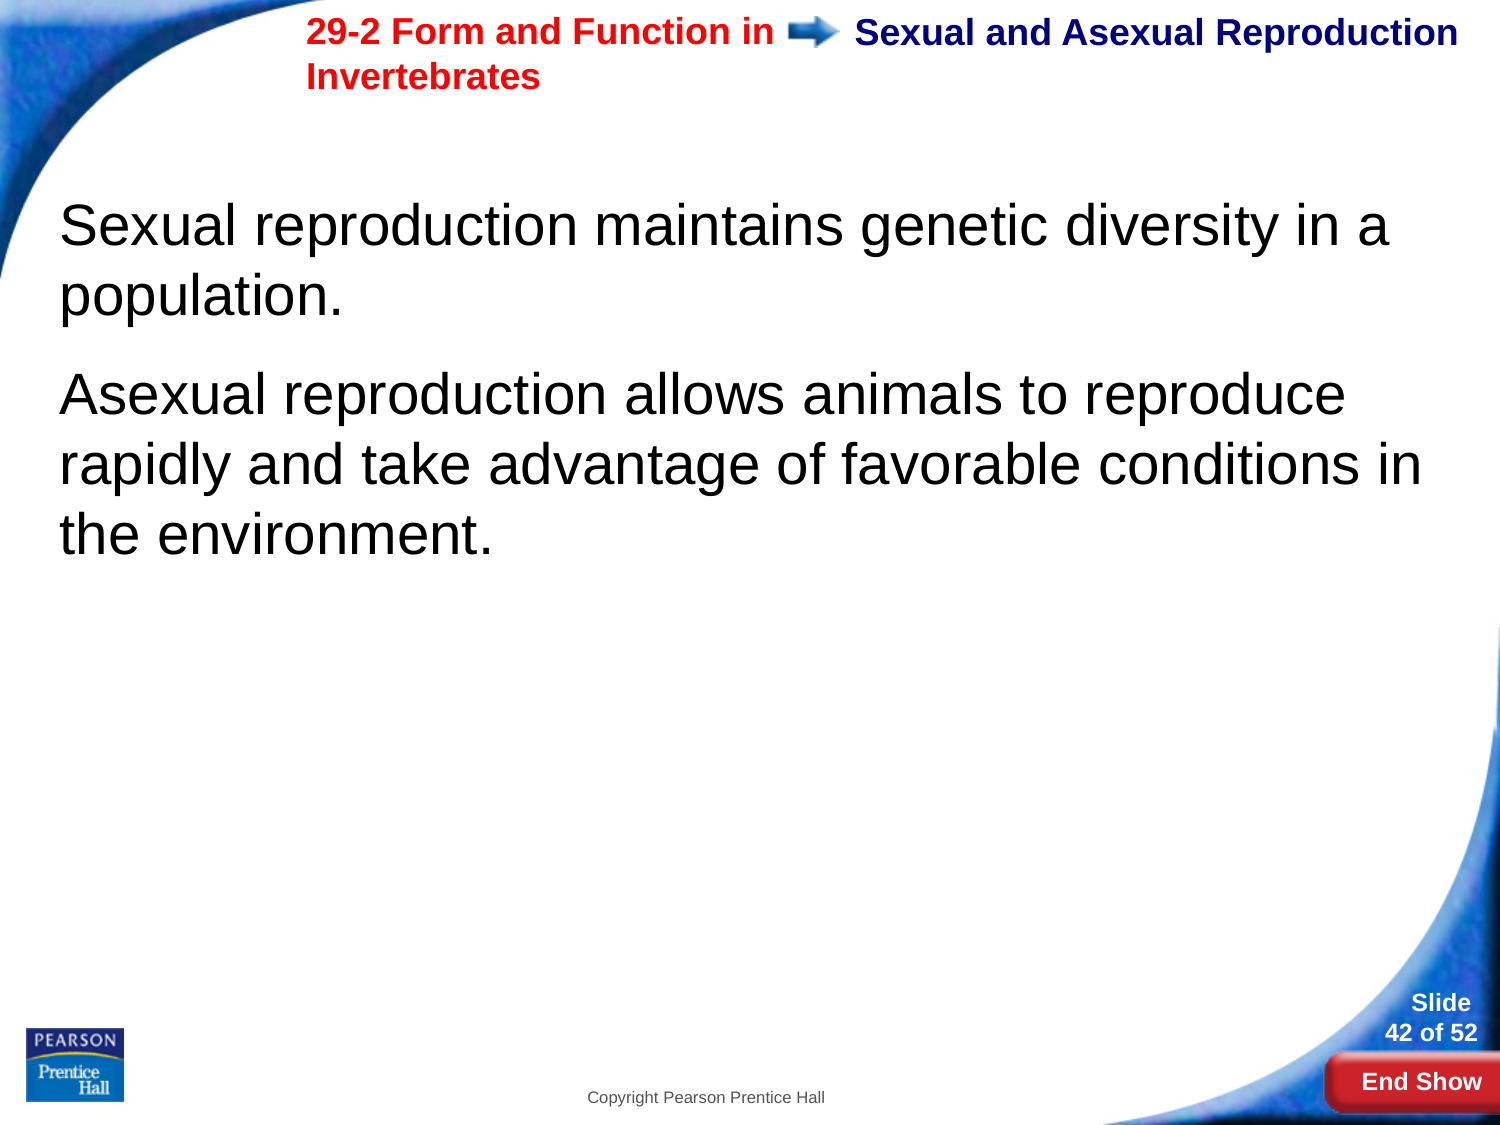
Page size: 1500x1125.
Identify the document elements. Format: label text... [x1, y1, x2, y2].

footer Copyright Pearson Prentice Hall [468, 1078, 945, 1105]
picture [0, 0, 1500, 1125]
title Sexual and Asexual Reproduction [839, 0, 1500, 76]
list Sexual reproduction maintains genetic diversity in a population. Asexual reproduction allows animals to reproduce rapidly and take advantage of favorable conditions in the environment. [44, 179, 1463, 976]
